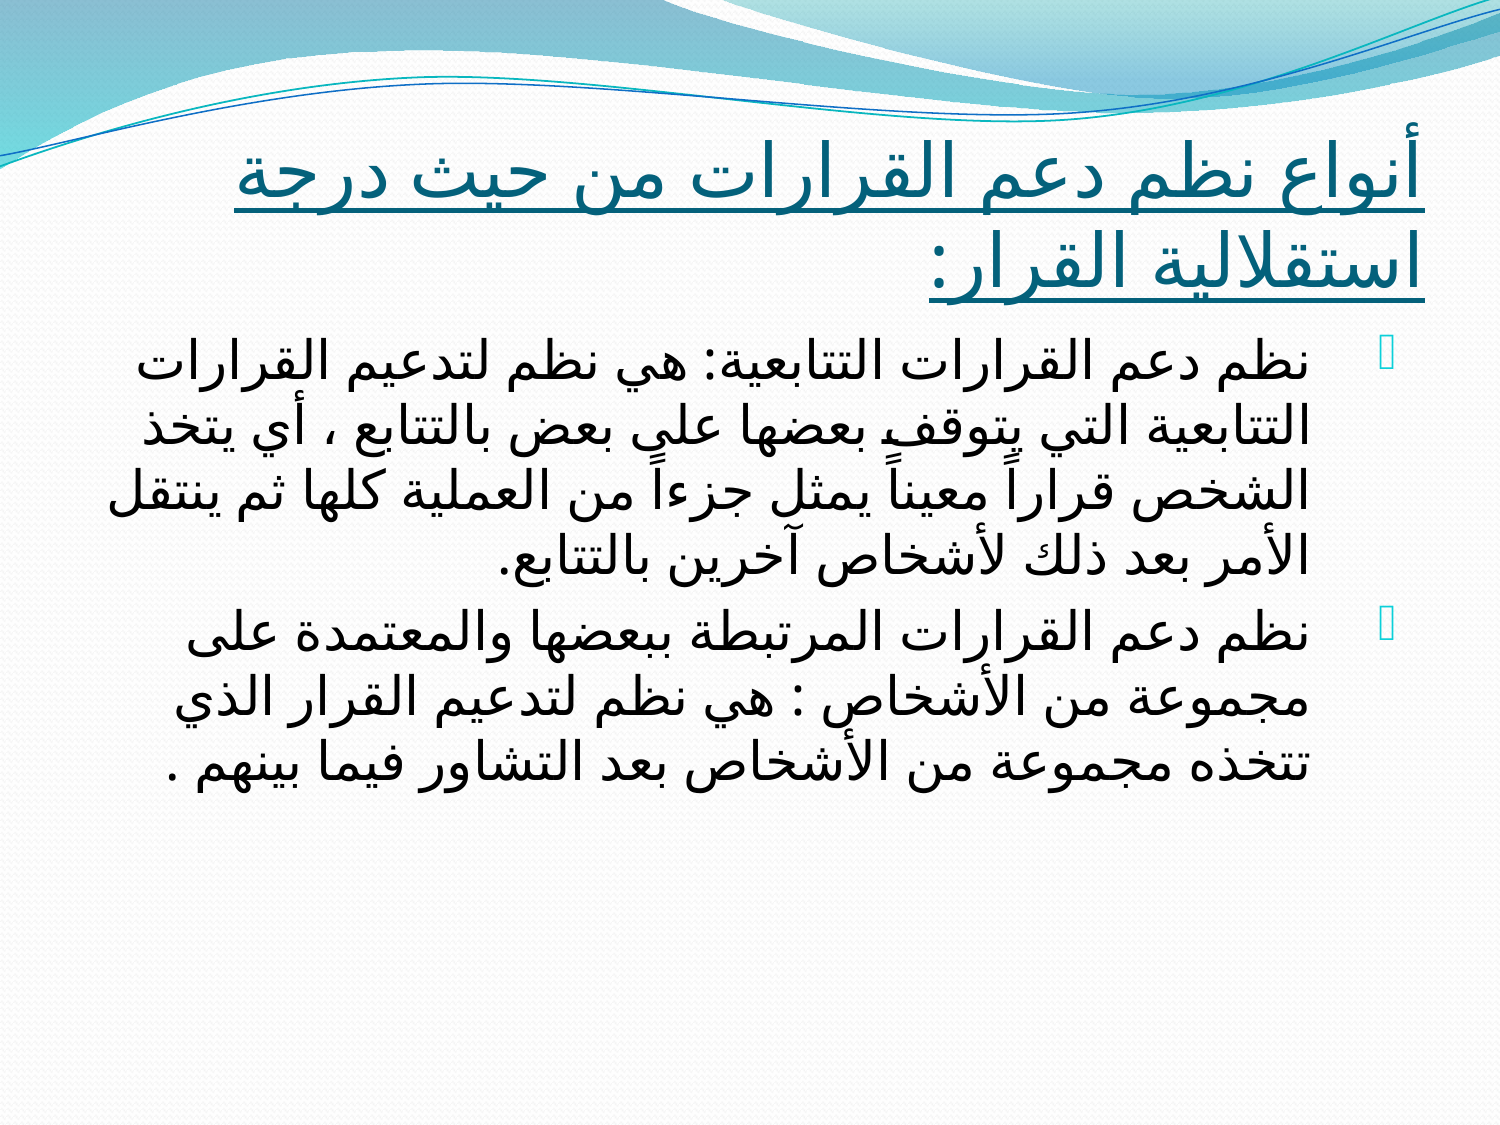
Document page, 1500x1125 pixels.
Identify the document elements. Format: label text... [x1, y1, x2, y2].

list نظم دعم القرارات التتابعية: هي نظم لتدعيم القرارات التتابعية التي يتوقف بعضها على بعض بالتتابع ، أي يتخذ الشخص قراراً معيناً يمثل جزءاً من العملية كلها ثم ينتقل الأمر بعد ذلك لأشخاص آخرين بالتتابع. نظم دعم القرارات المرتبطة ببعضها والمعتمدة على مجموعة من الأشخاص : هي نظم لتدعيم القرار الذي تتخذه مجموعة من الأشخاص بعد التشاور فيما بينهم . [75, 317, 1425, 1038]
title أنواع نظم دعم القرارات من حيث درجة استقلالية القرار: [75, 115, 1425, 303]
